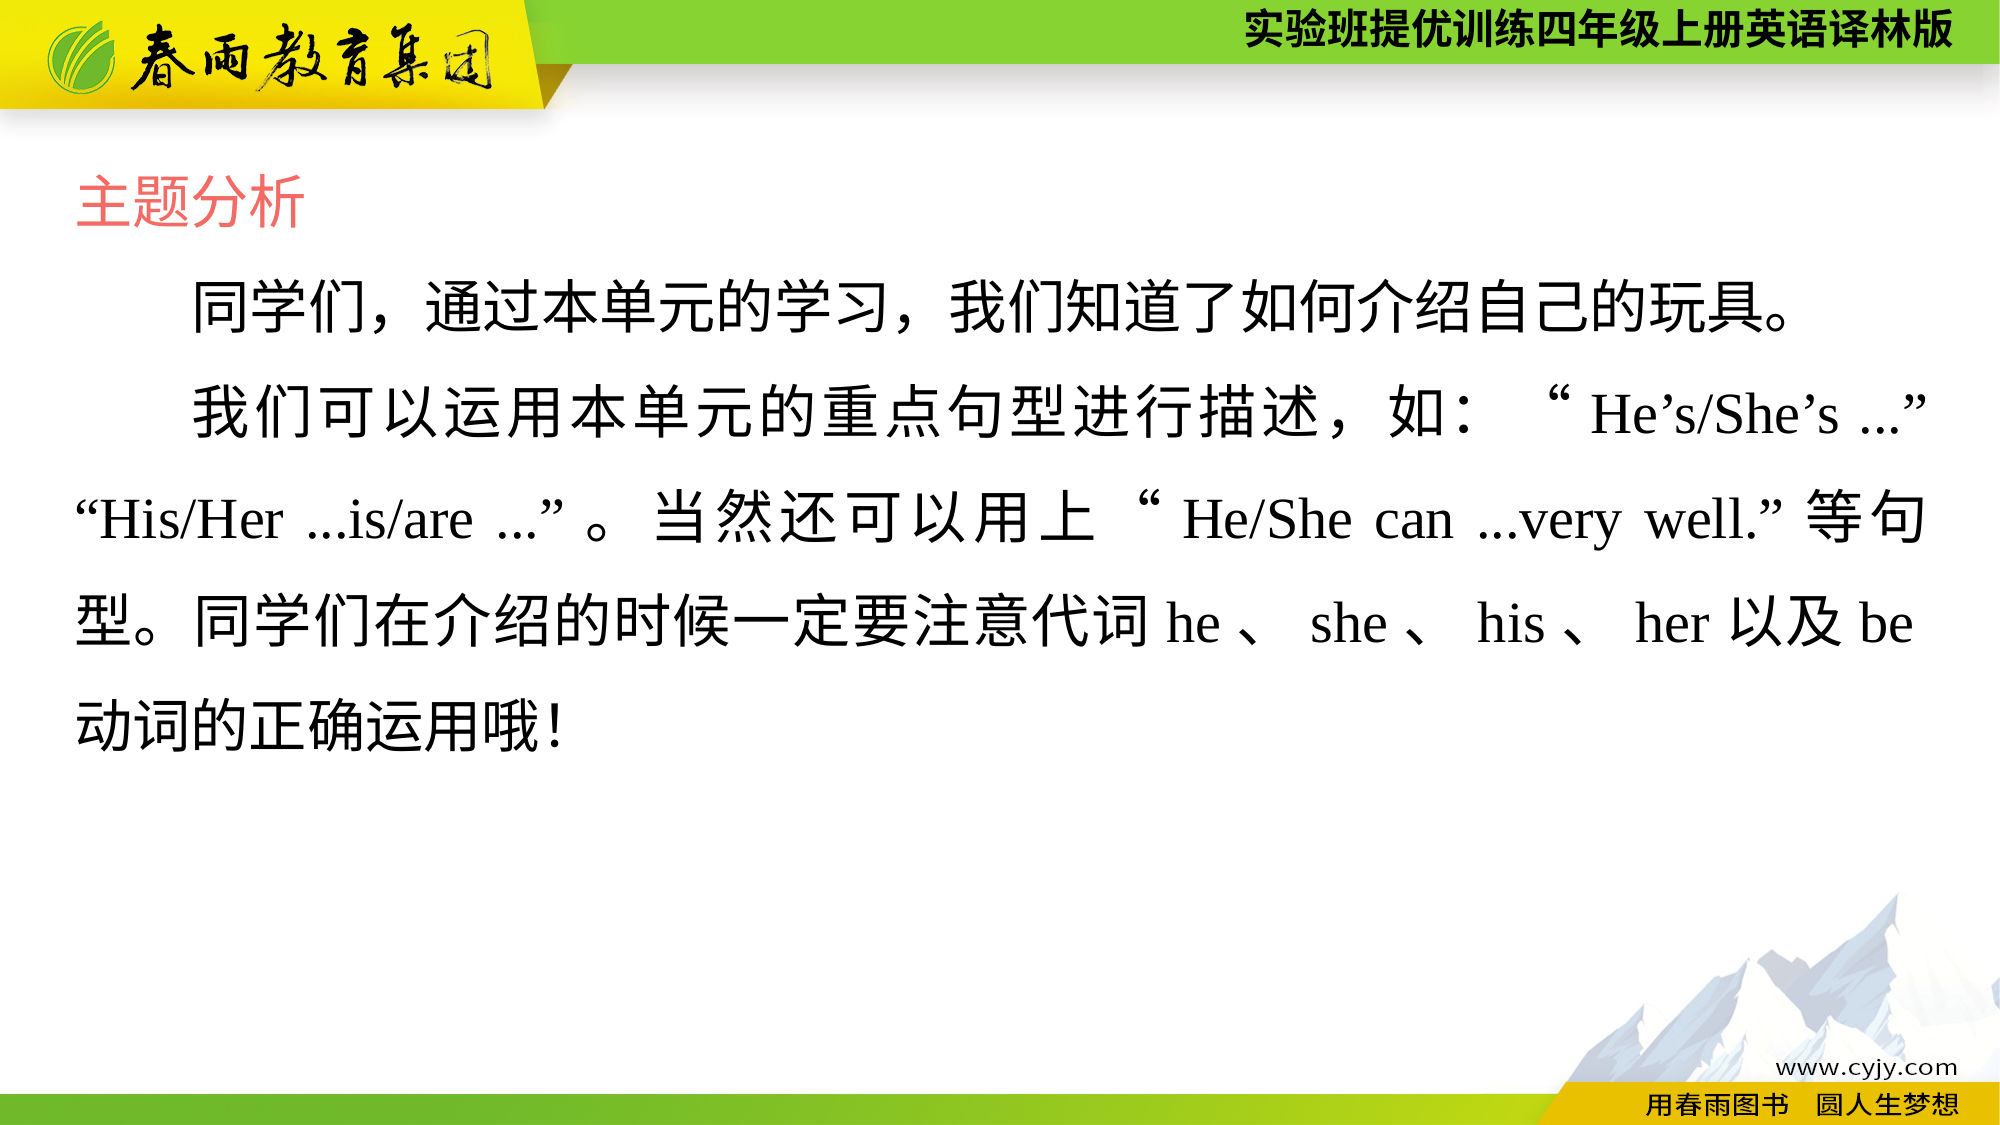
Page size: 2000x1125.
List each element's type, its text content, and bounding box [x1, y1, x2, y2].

picture [0, 0, 2000, 1125]
list 主题分析 同学们，通过本单元的学习，我们知道了如何介绍自己的玩具。 我们可以运用本单元的重点句型进行描述，如：“He’s/She’s ...” “His/Her ...is/are ...”。当然还可以用上“He/She can ...very well.”等句型。同学们在介绍的时候一定要注意代词he、she、his、her以及be动词的正确运用哦！ [59, 122, 1944, 774]
